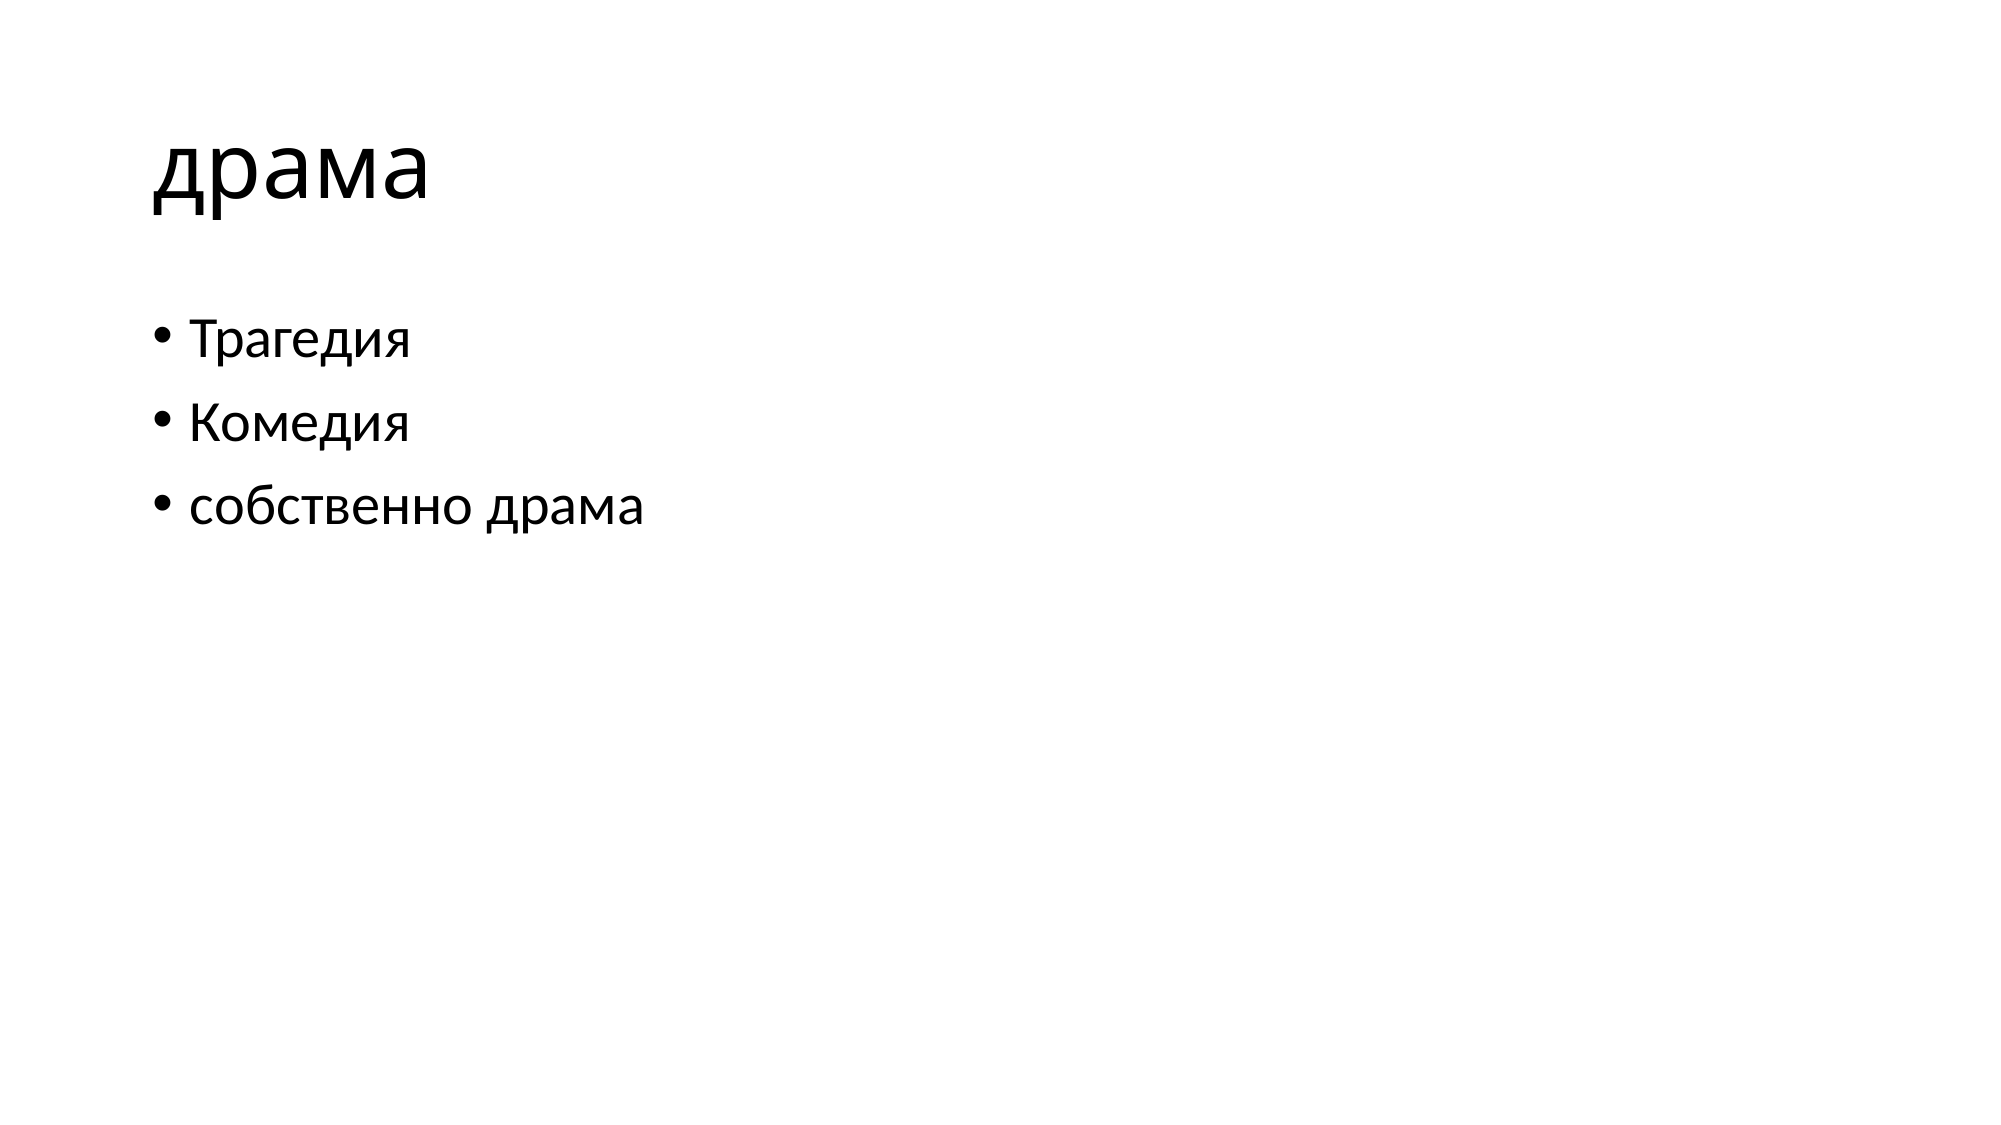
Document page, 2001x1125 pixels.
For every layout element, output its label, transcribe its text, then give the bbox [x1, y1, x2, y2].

title драма [137, 59, 1863, 278]
list Трагедия Комедия собственно драма [137, 299, 1863, 1014]
